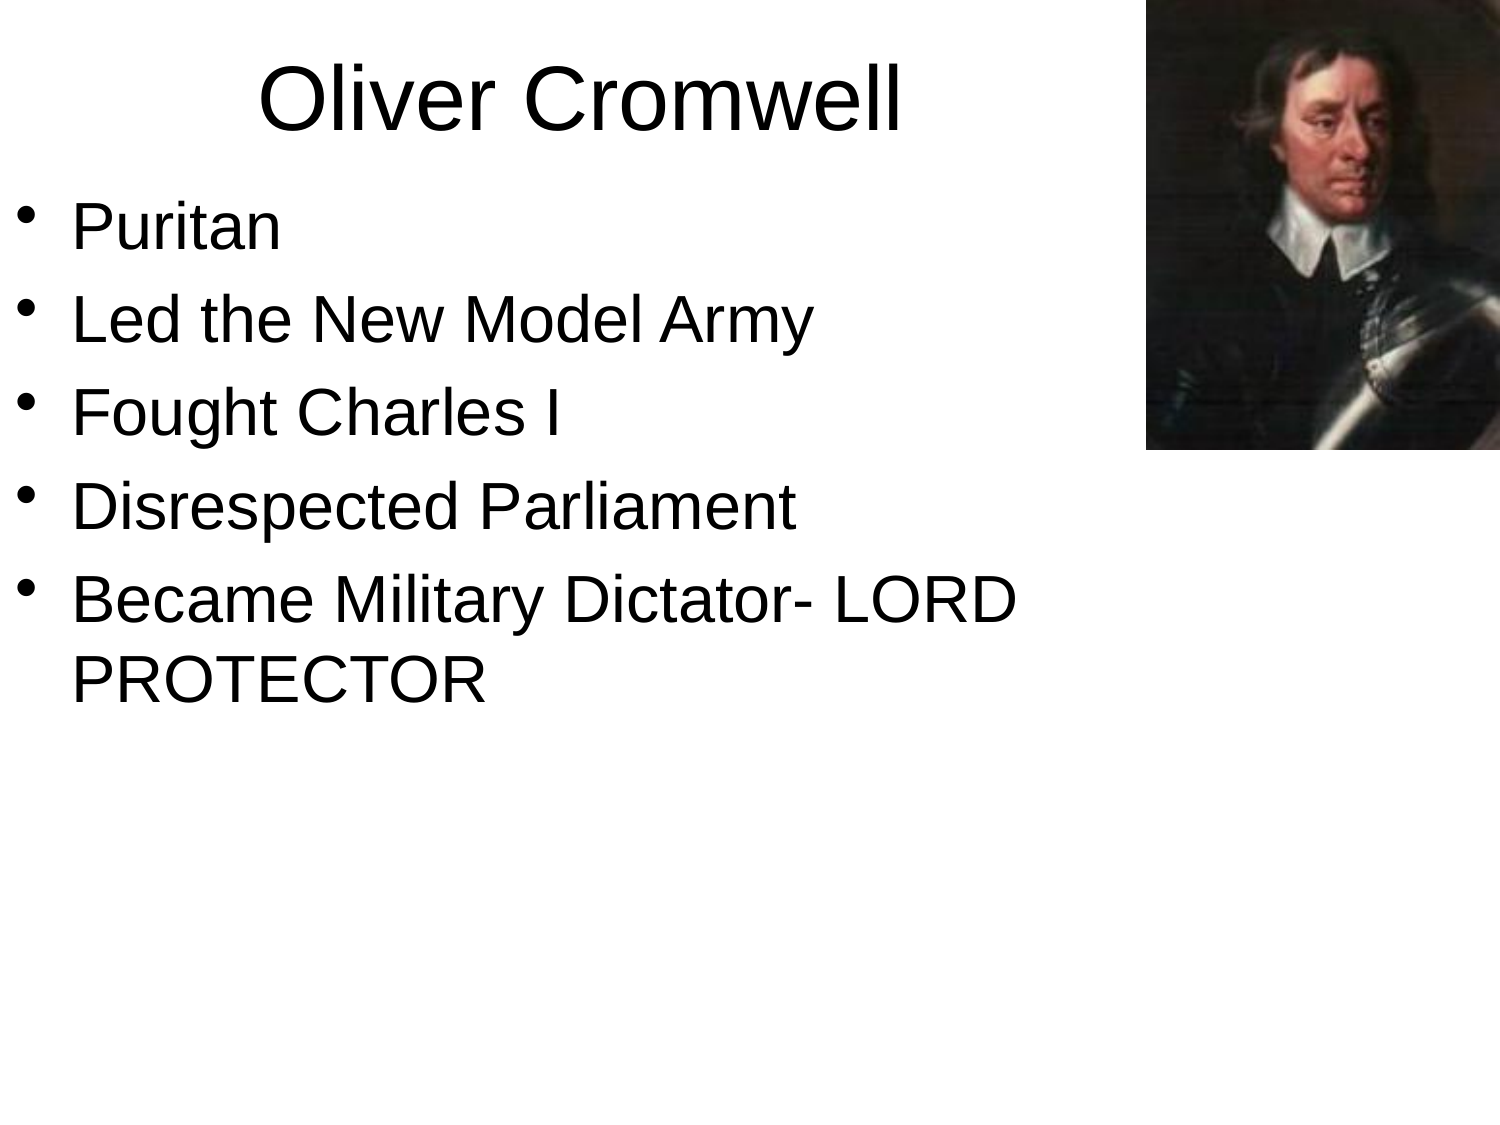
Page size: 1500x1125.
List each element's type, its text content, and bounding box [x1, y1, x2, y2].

picture [1146, 0, 1500, 451]
title Oliver Cromwell [174, 0, 988, 174]
list Puritan Led the New Model Army Fought Charles I Disrespected Parliament Became Military Dictator- LORD PROTECTOR [0, 174, 1413, 1001]
